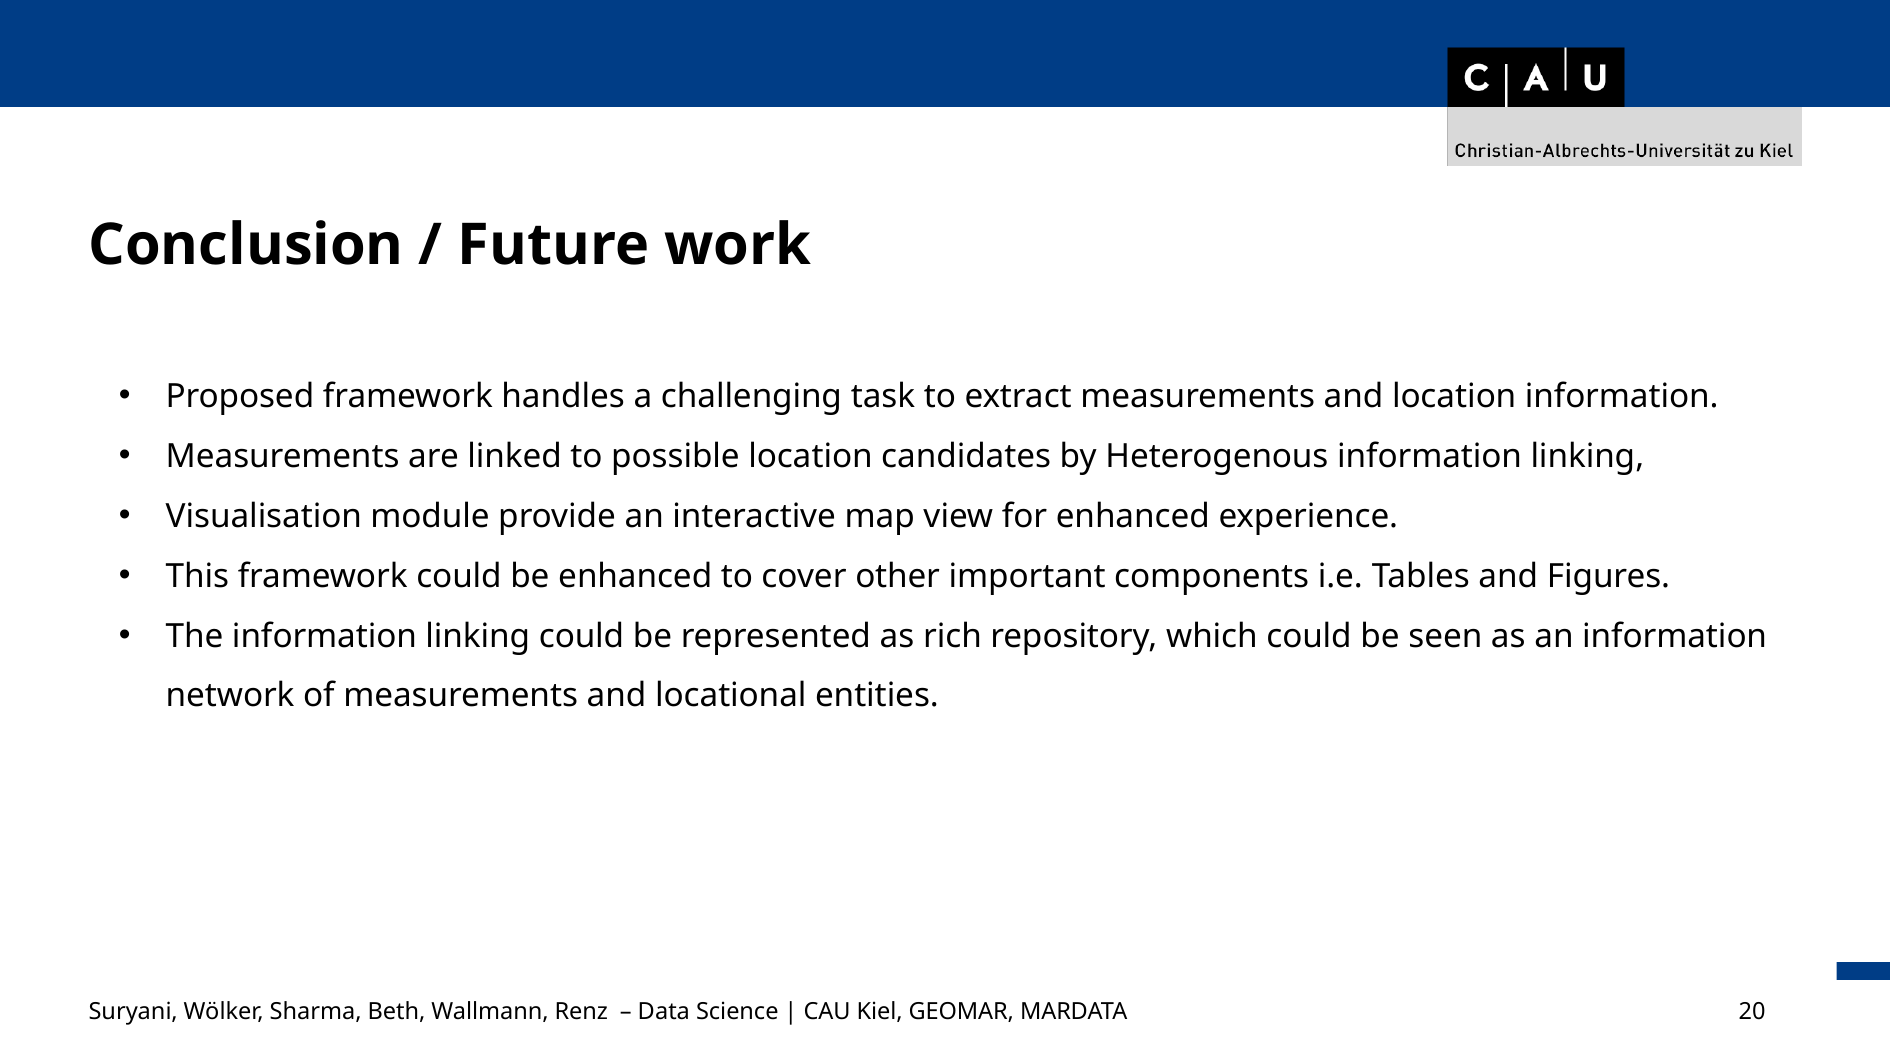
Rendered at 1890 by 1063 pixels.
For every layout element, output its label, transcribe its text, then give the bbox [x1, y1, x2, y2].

text_box Conclusion / Future work [88, 206, 1743, 313]
text_box Suryani, Wölker, Sharma, Beth, Wallmann, Renz – Data Science | CAU Kiel, GEOMAR, MARDATA 20 [88, 980, 1802, 1028]
text_box Proposed framework handles a challenging task to extract measurements and location information. Measurements are linked to possible location candidates by Heterogenous information linking, Visualisation module provide an interactive map view for enhanced experience. This framework could be enhanced to cover other important components i.e. Tables and Figures. The information linking could be represented as rich repository, which could be seen as an information network of measurements and locational entities. [88, 354, 1802, 869]
picture [0, 0, 1890, 166]
